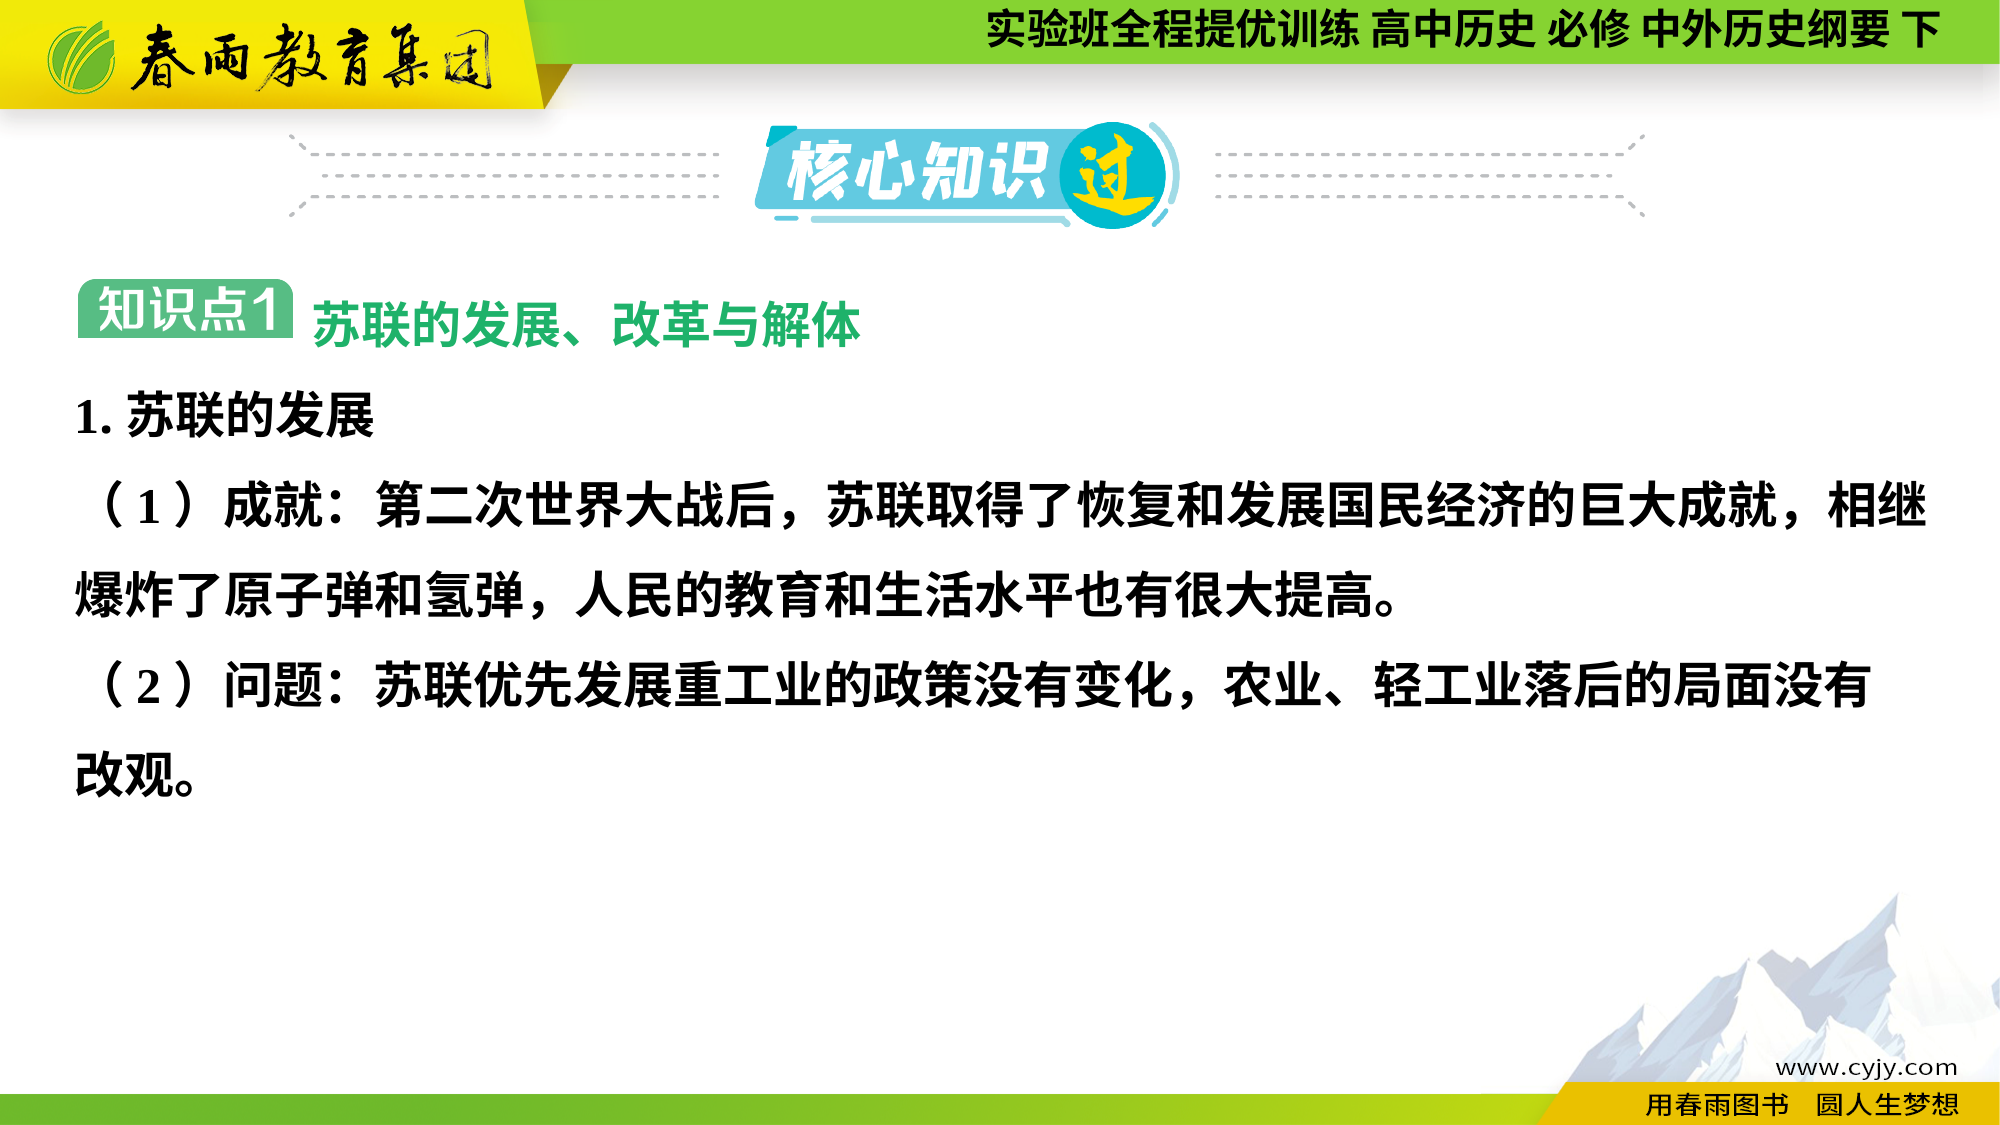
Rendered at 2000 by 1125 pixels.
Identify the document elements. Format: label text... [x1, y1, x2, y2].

list 苏联的发展、改革与解体 1.苏联的发展 （1）成就：第二次世界大战后，苏联取得了恢复和发展国民经济的巨大成就，相继爆炸了原子弹和氢弹，人民的教育和生活水平也有很大提高。 （2）问题：苏联优先发展重工业的政策没有变化，农业、轻工业落后的局面没有 改观。 [59, 255, 1944, 805]
picture [0, 0, 2000, 1125]
